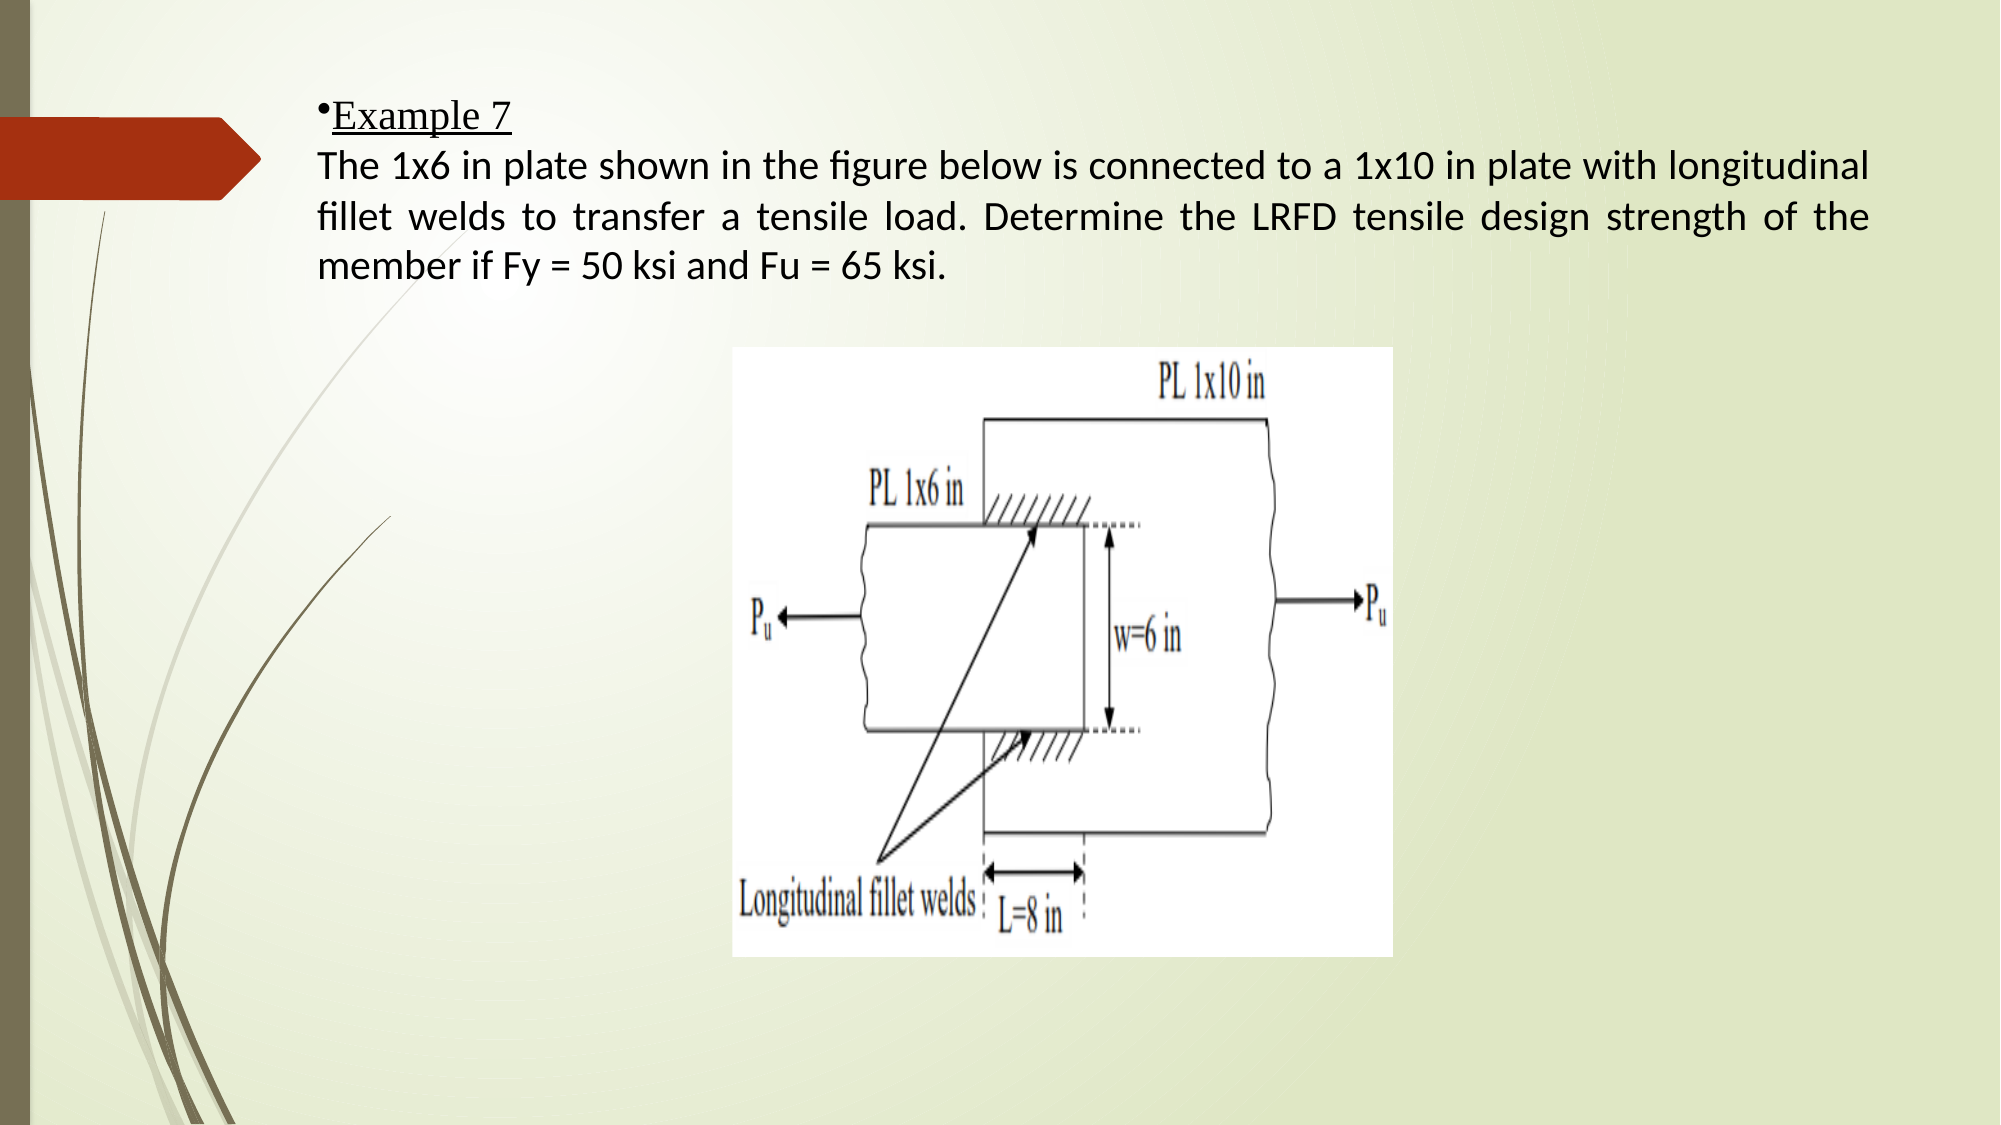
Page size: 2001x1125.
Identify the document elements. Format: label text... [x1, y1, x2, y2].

picture [732, 346, 1394, 957]
text_box [44, 79, 958, 146]
text_box Example 7 The 1x6 in plate shown in the figure below is connected to a 1x10 in plate with longitudinal fillet welds to transfer a tensile load. Determine the LRFD tensile design strength of the member if Fy = 50 ksi and Fu = 65 ksi. [302, 80, 1886, 346]
